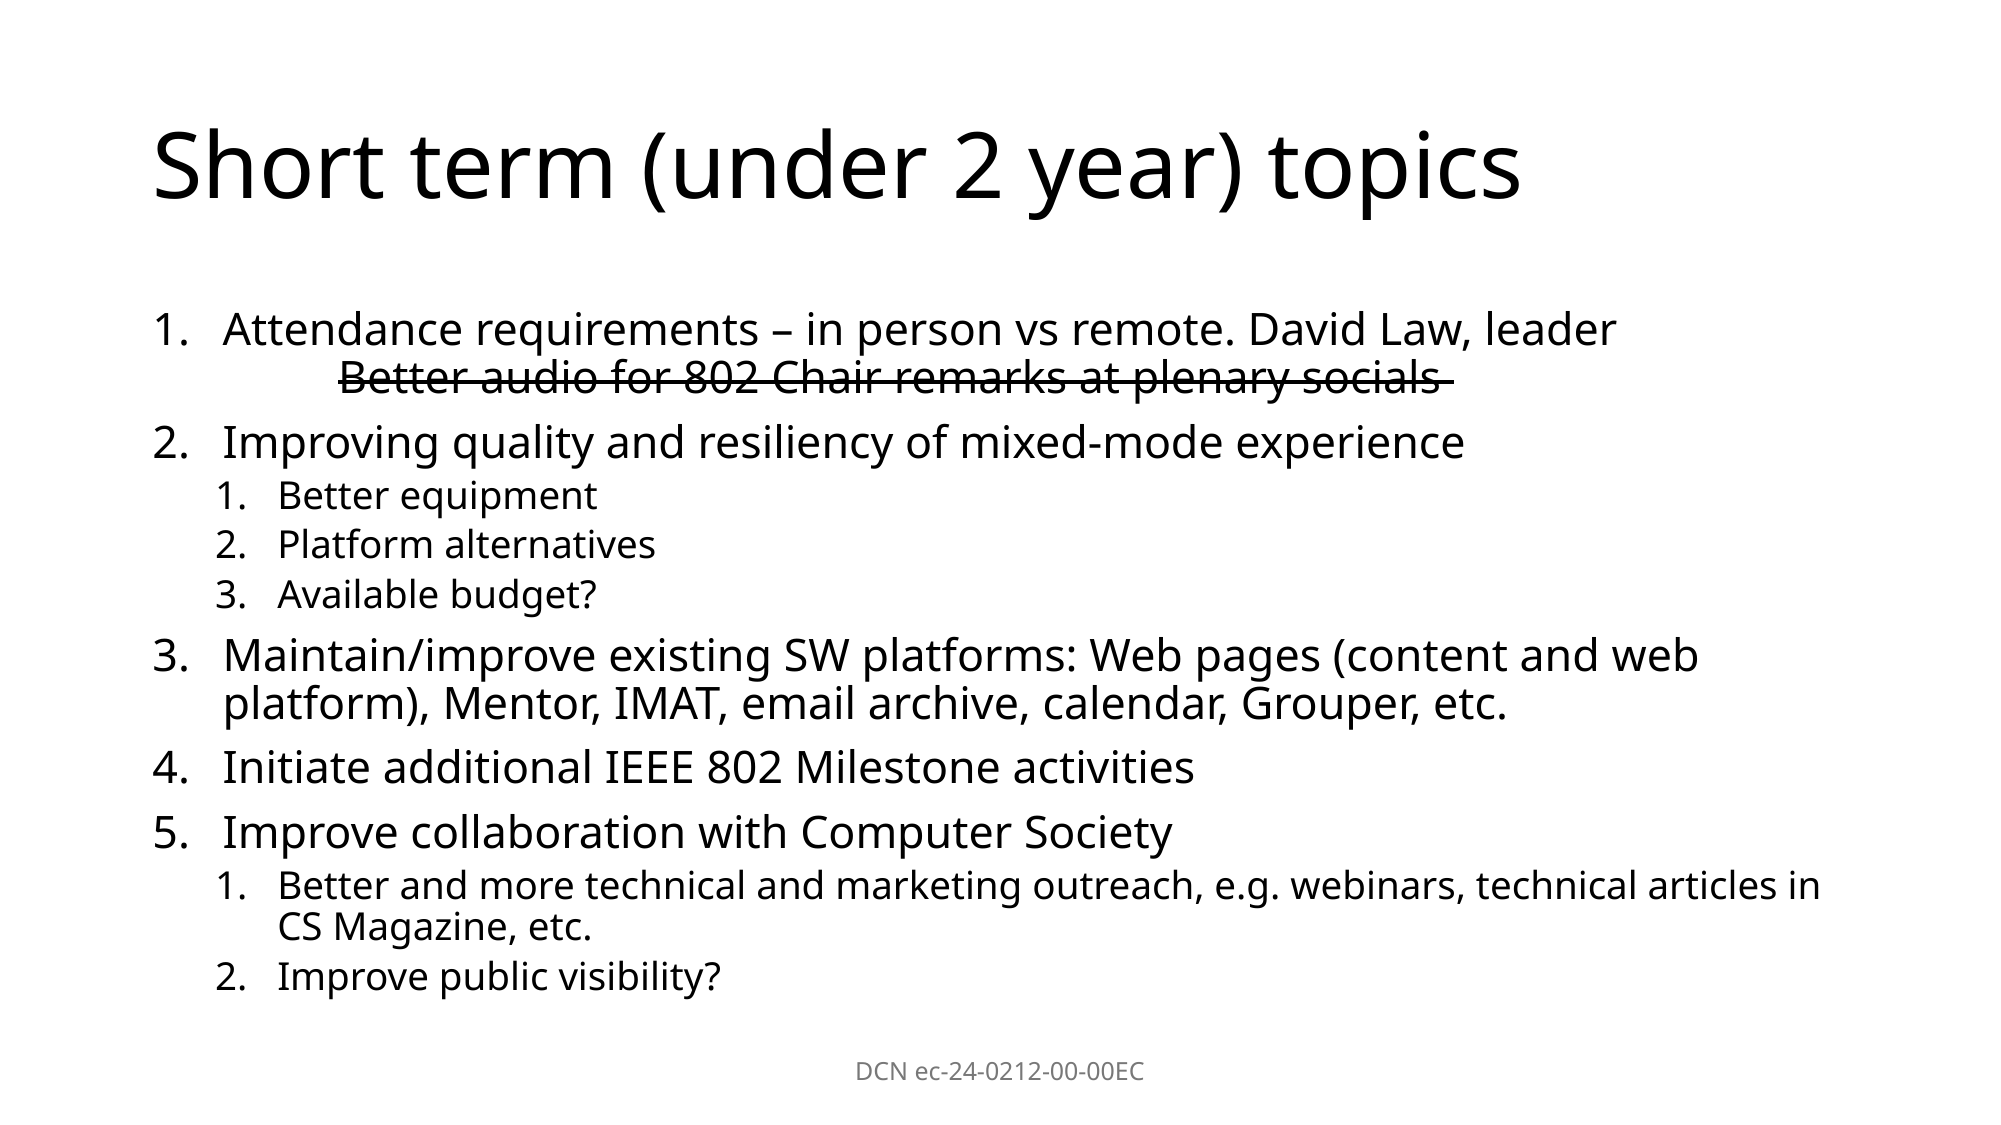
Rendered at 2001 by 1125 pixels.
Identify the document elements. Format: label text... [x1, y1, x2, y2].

list Attendance requirements – in person vs remote. David Law, leader Better audio for 802 Chair remarks at plenary socials Improving quality and resiliency of mixed-mode experience Better equipment Platform alternatives Available budget? Maintain/improve existing SW platforms: Web pages (content and web platform), Mentor, IMAT, email archive, calendar, Grouper, etc. Initiate additional IEEE 802 Milestone activities Improve collaboration with Computer Society Better and more technical and marketing outreach, e.g. webinars, technical articles in CS Magazine, etc. Improve public visibility? [137, 299, 1863, 1014]
footer DCN ec-24-0212-00-00EC [662, 1042, 1338, 1103]
title Short term (under 2 year) topics [137, 59, 1863, 278]
